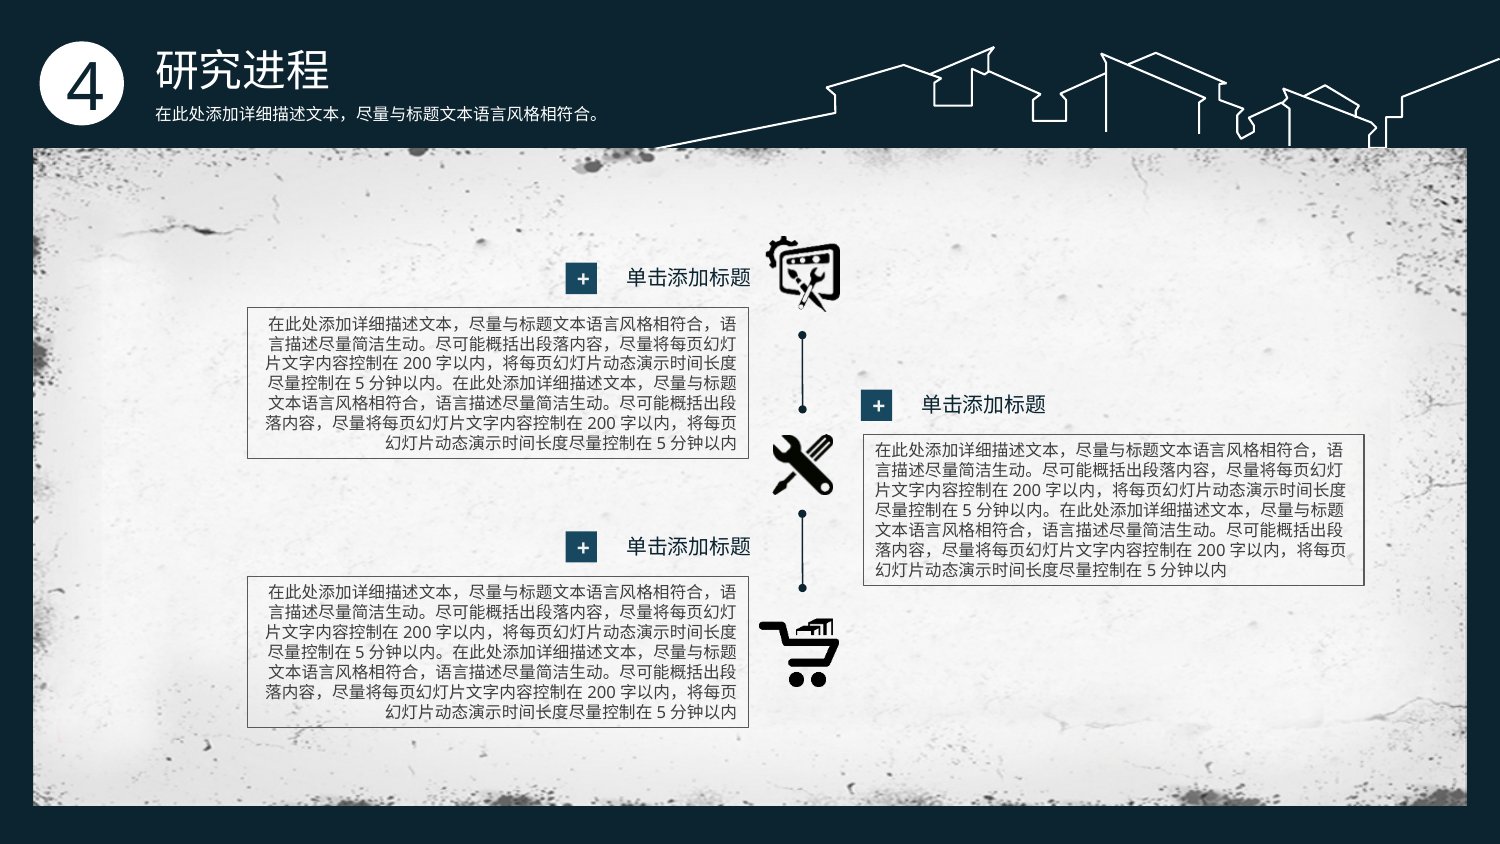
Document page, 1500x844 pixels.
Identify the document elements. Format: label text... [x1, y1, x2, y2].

text_box 4 [39, 41, 124, 126]
picture [33, 148, 1467, 806]
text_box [554, 46, 1500, 169]
text_box [17, 7, 1483, 149]
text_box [140, 35, 637, 132]
